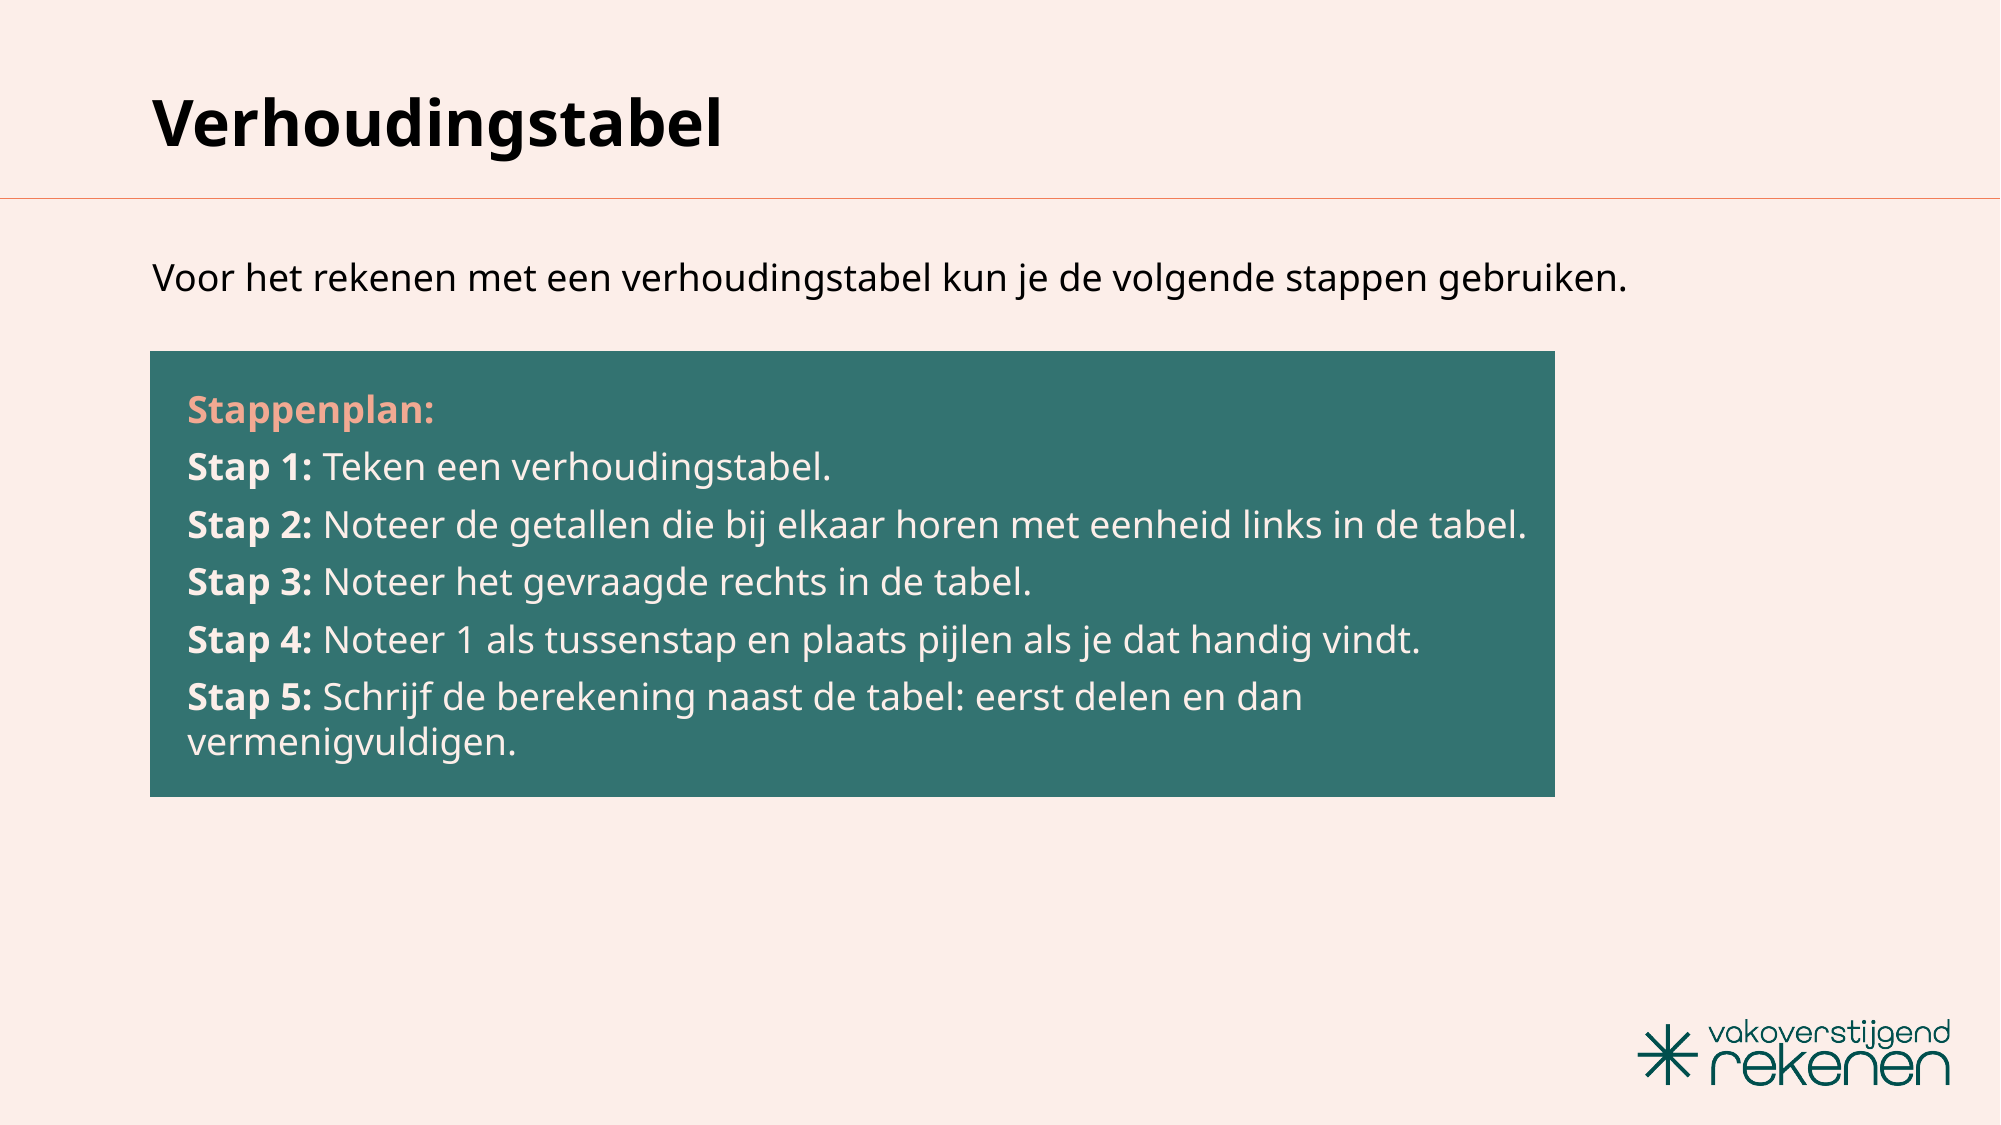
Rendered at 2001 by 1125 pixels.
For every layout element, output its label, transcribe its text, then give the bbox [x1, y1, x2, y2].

title Verhoudingstabel [137, 83, 1863, 168]
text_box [151, 352, 1554, 796]
picture [1617, 1006, 1970, 1099]
list Voor het rekenen met een verhoudingstabel kun je de volgende stappen gebruiken. [137, 251, 1863, 623]
